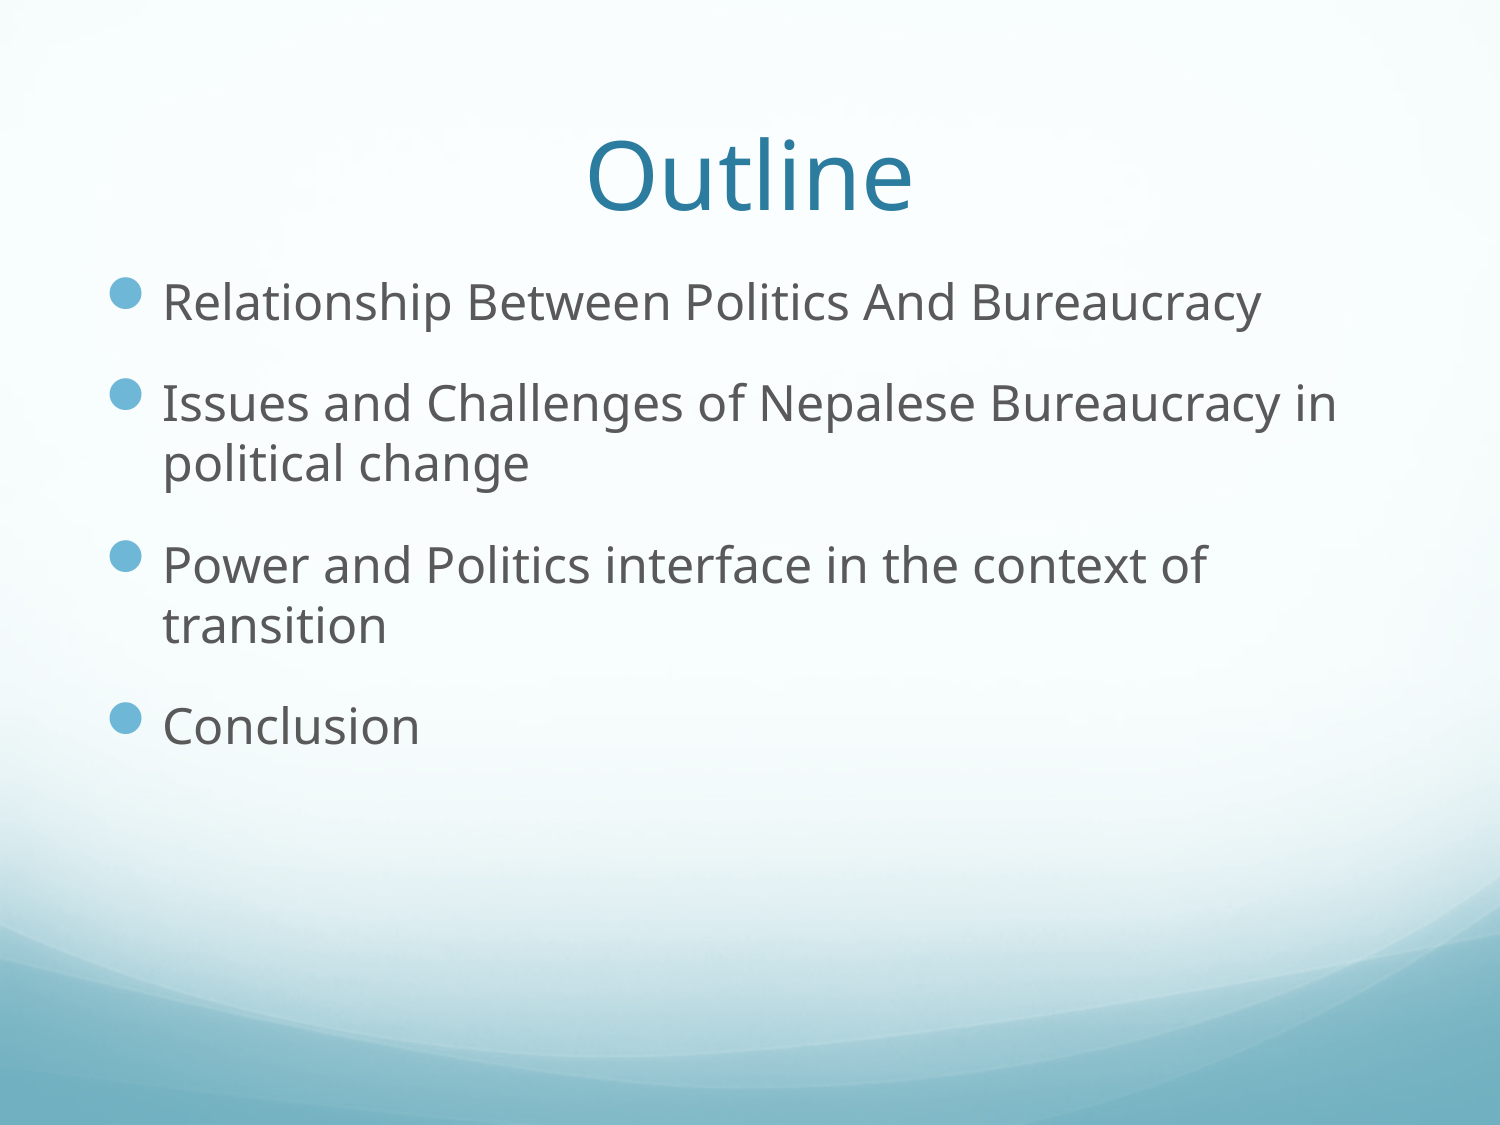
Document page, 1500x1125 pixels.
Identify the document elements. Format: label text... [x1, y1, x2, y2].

title Outline [90, 17, 1410, 237]
list Relationship Between Politics And Bureaucracy Issues and Challenges of Nepalese Bureaucracy in political change Power and Politics interface in the context of transition Conclusion [90, 262, 1410, 975]
